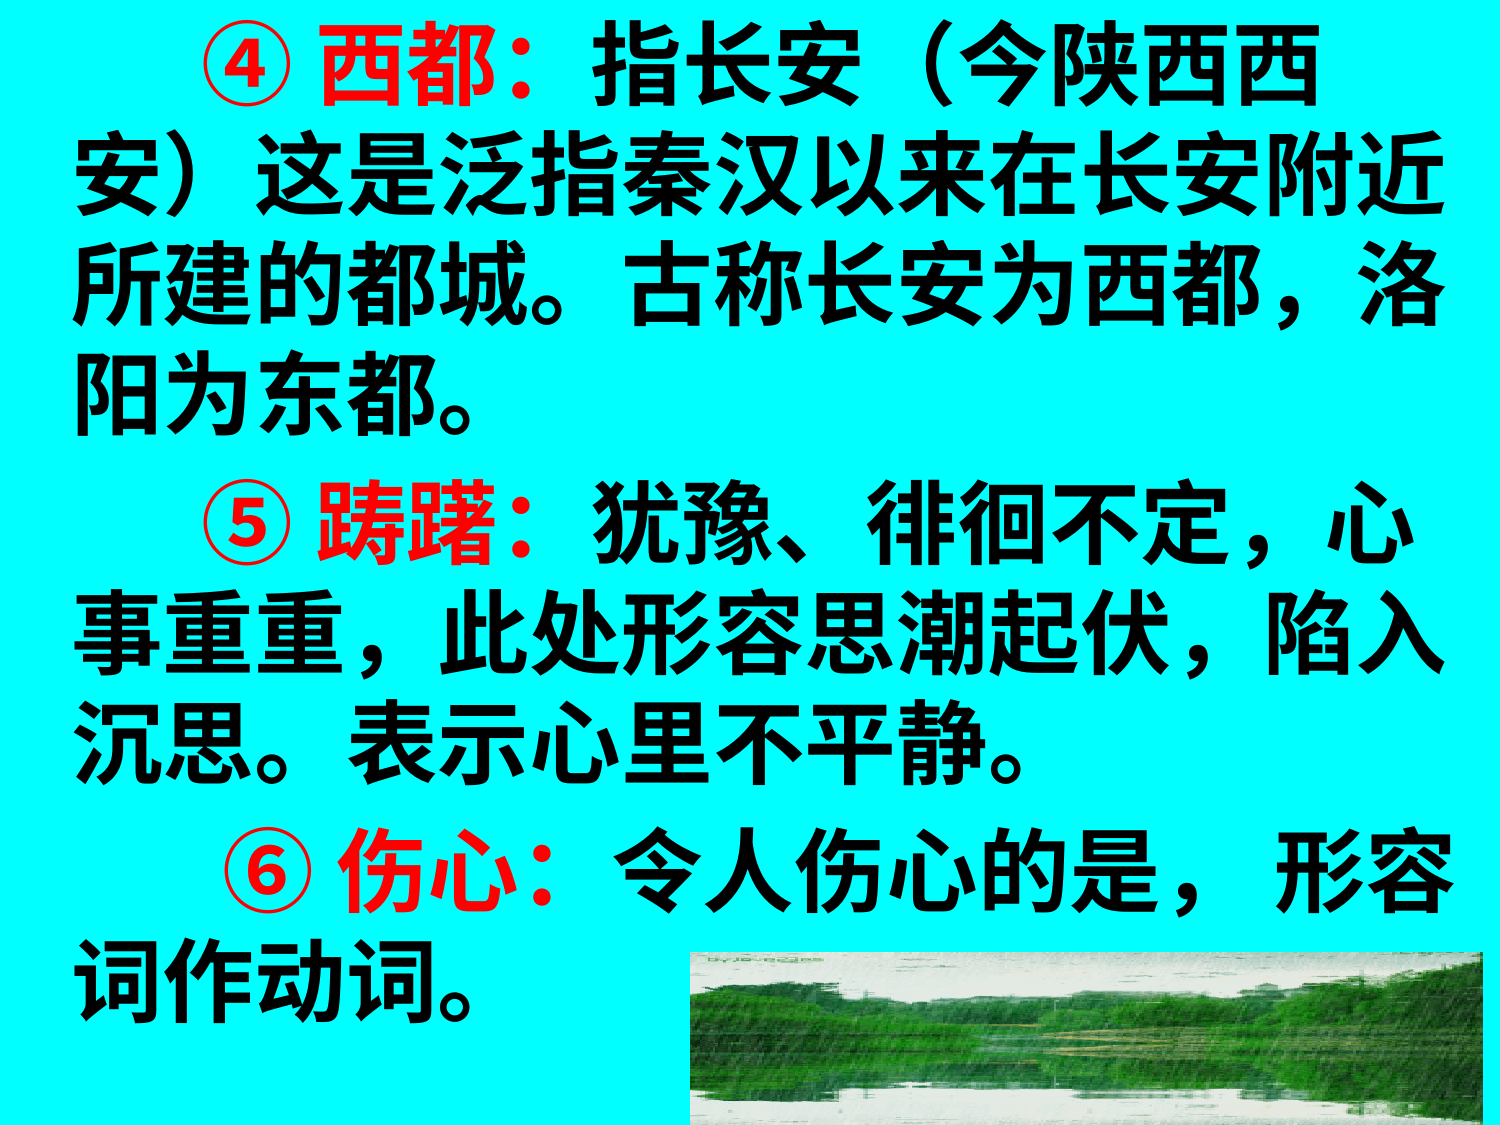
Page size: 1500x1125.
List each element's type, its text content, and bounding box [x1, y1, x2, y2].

picture [690, 952, 1483, 1125]
list ④西都：指长安（今陕西西安）这是泛指秦汉以来在长安附近所建的都城。古称长安为西都，洛阳为东都。 ⑤踌躇：犹豫、徘徊不定，心事重重，此处形容思潮起伏，陷入沉思。表示心里不平静。 ⑥伤心：令人伤心的是， 形容词作动词。 [0, 0, 1500, 1125]
